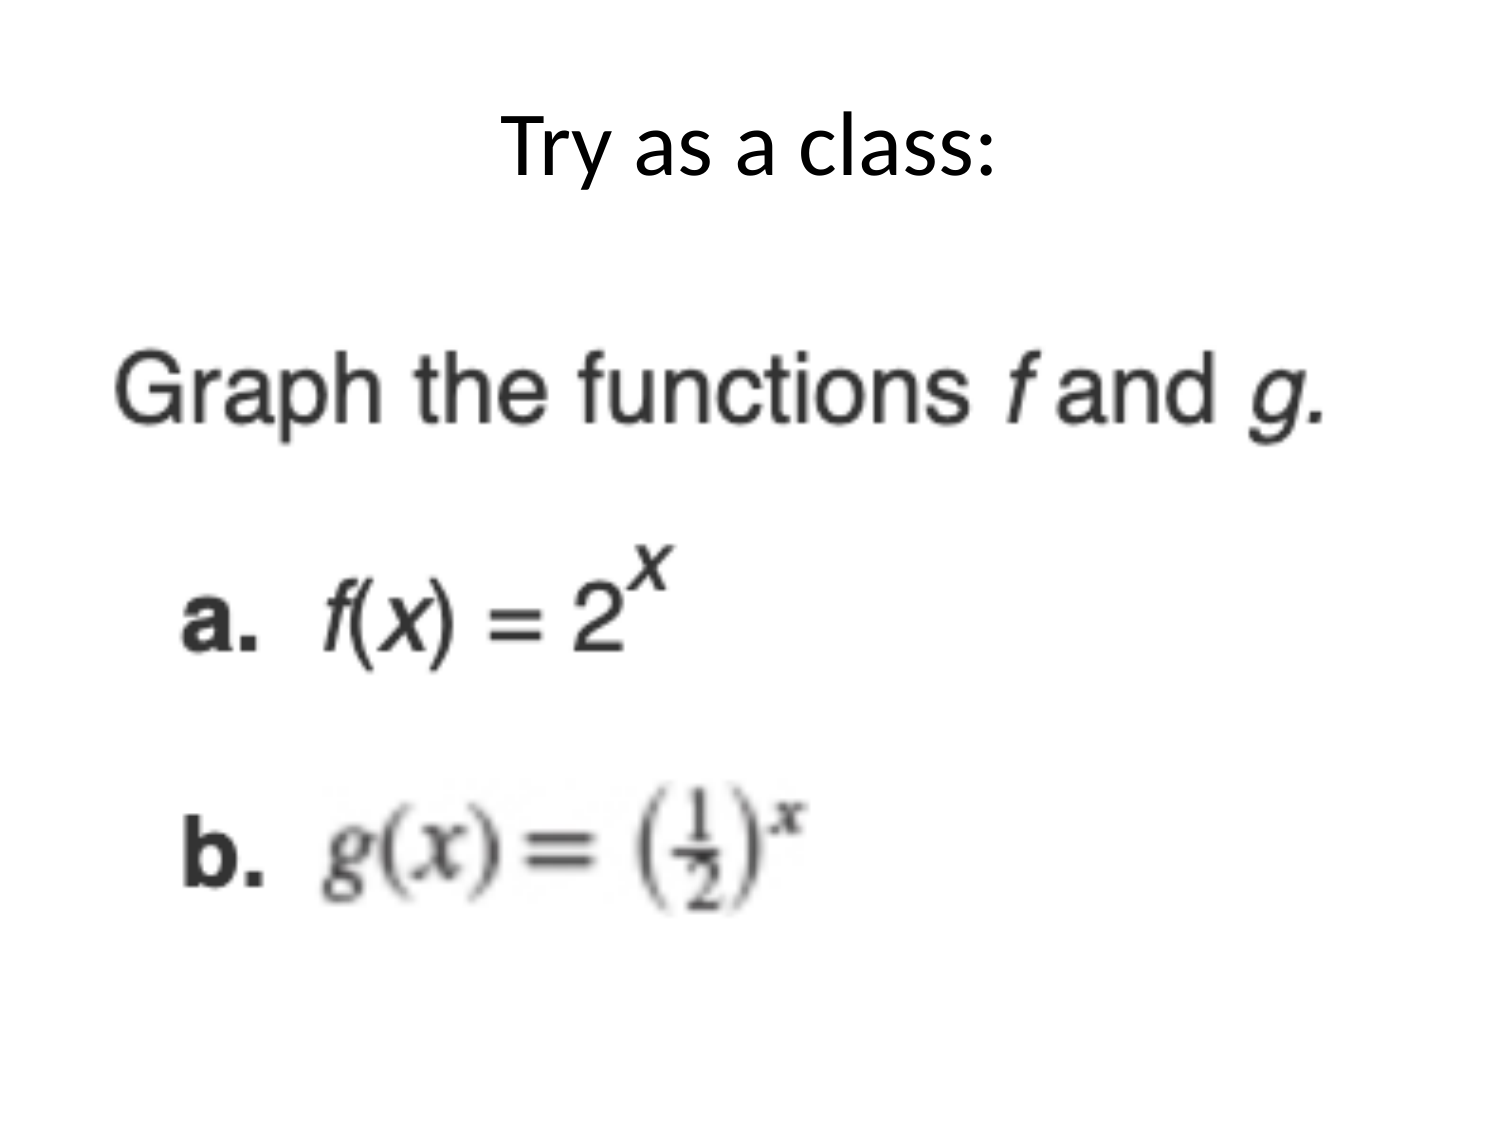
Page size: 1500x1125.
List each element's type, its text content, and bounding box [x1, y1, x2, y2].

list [74, 262, 1426, 1006]
title Try as a class: [75, 45, 1425, 233]
